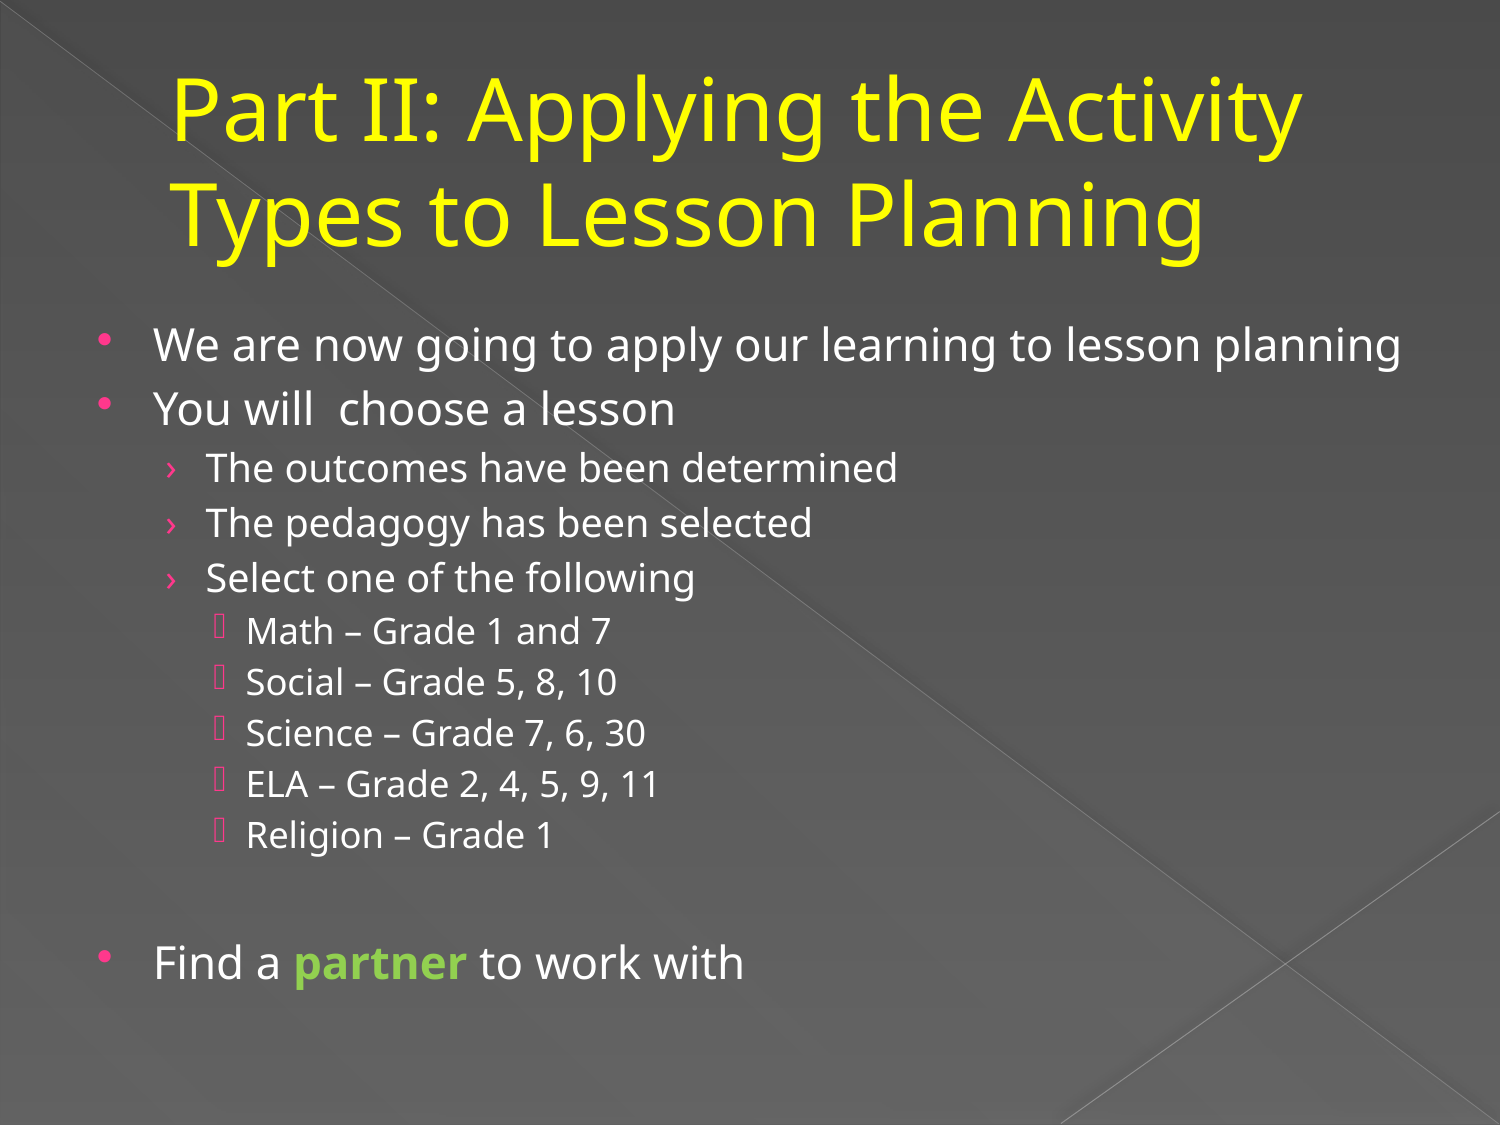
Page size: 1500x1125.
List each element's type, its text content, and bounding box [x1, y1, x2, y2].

title Part II: Applying the Activity Types to Lesson Planning [75, 43, 1425, 274]
list We are now going to apply our learning to lesson planning You will choose a lesson The outcomes have been determined The pedagogy has been selected Select one of the following Math – Grade 1 and 7 Social – Grade 5, 8, 10 Science – Grade 7, 6, 30 ELA – Grade 2, 4, 5, 9, 11 Religion – Grade 1 Find a partner to work with [75, 308, 1425, 1059]
